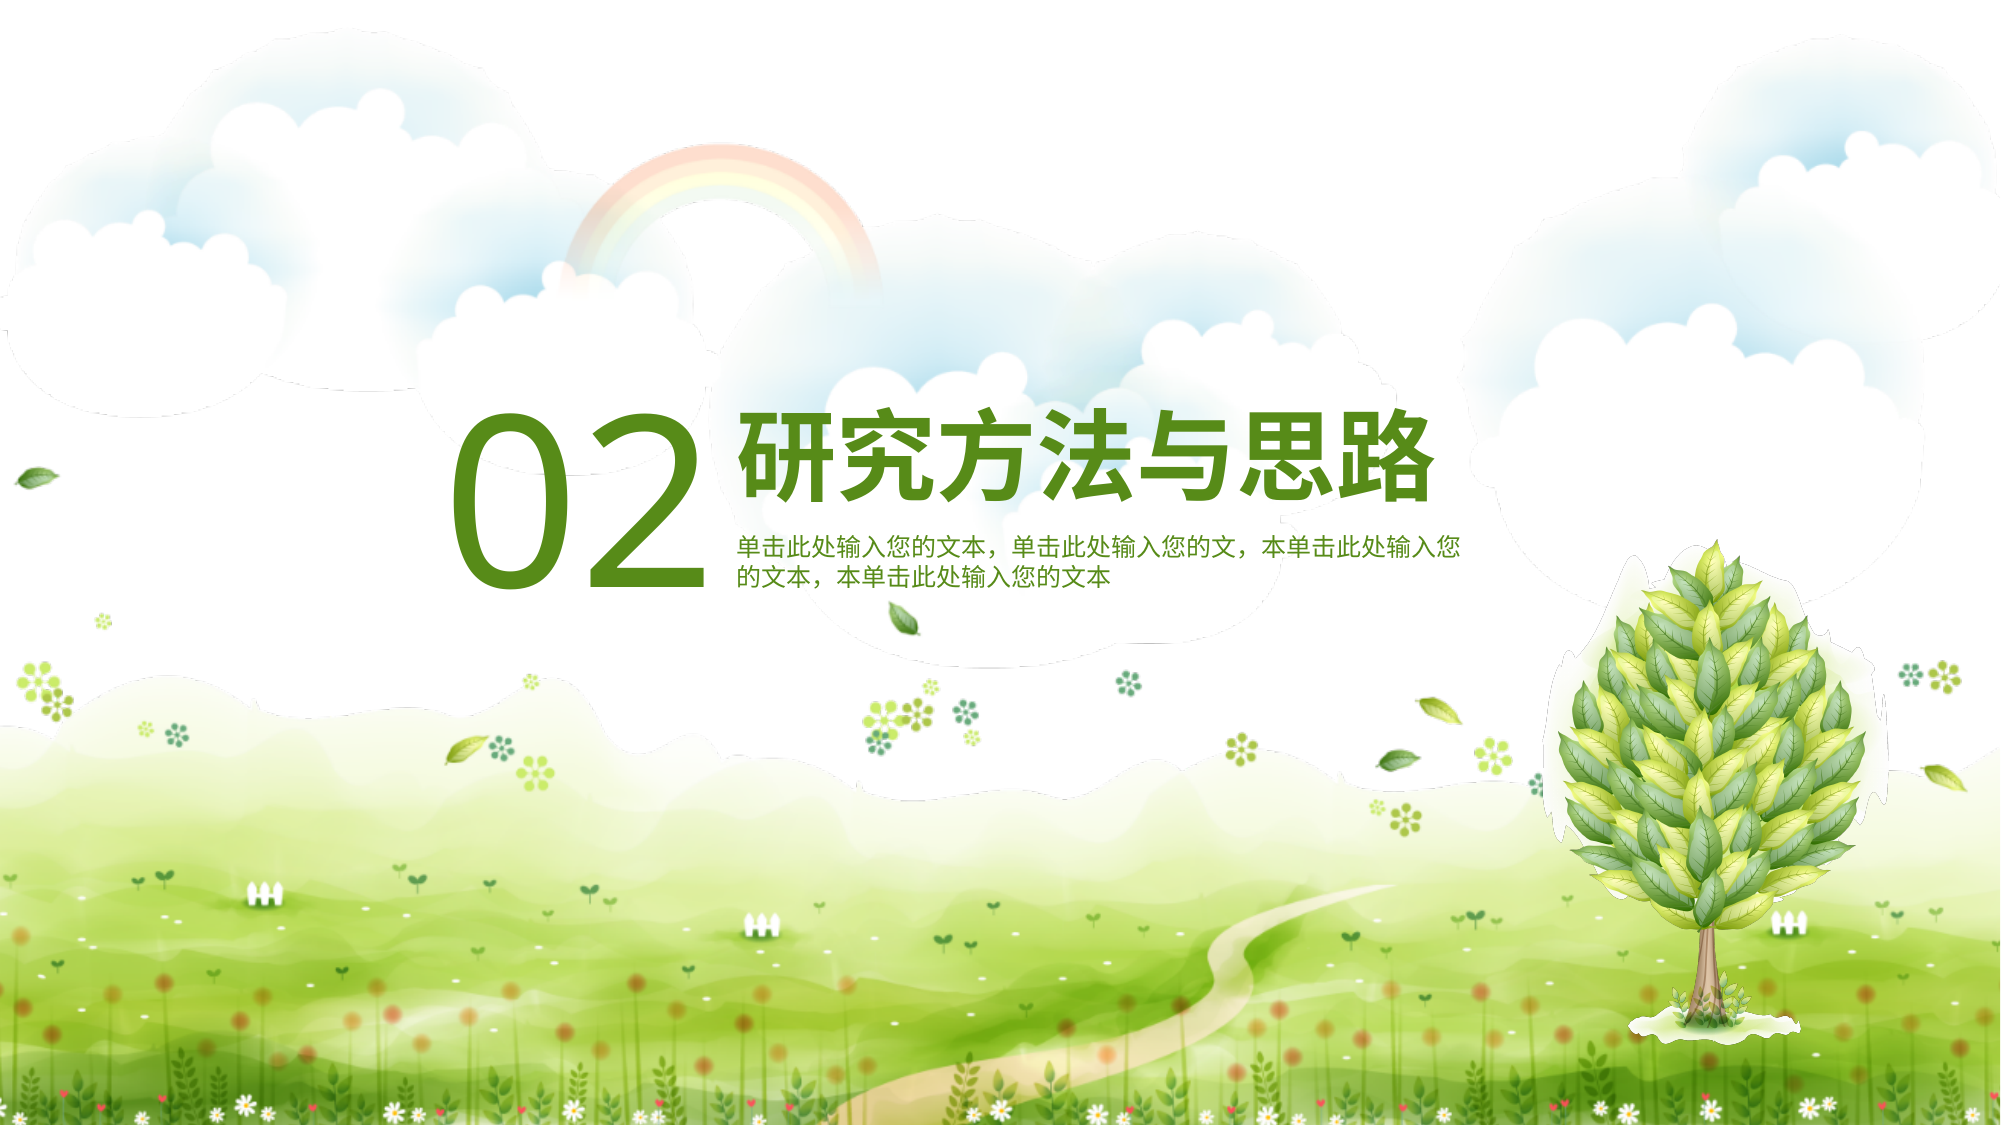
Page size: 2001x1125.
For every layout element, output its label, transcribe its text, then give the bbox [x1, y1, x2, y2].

text_box 单击此处输入您的文本，单击此处输入您的文，本单击此处输入您的文本，本单击此处输入您的文本 [721, 523, 1491, 599]
text_box 02 [385, 340, 774, 644]
picture [0, 27, 2001, 1125]
text_box 研究方法与思路 [721, 386, 1858, 521]
